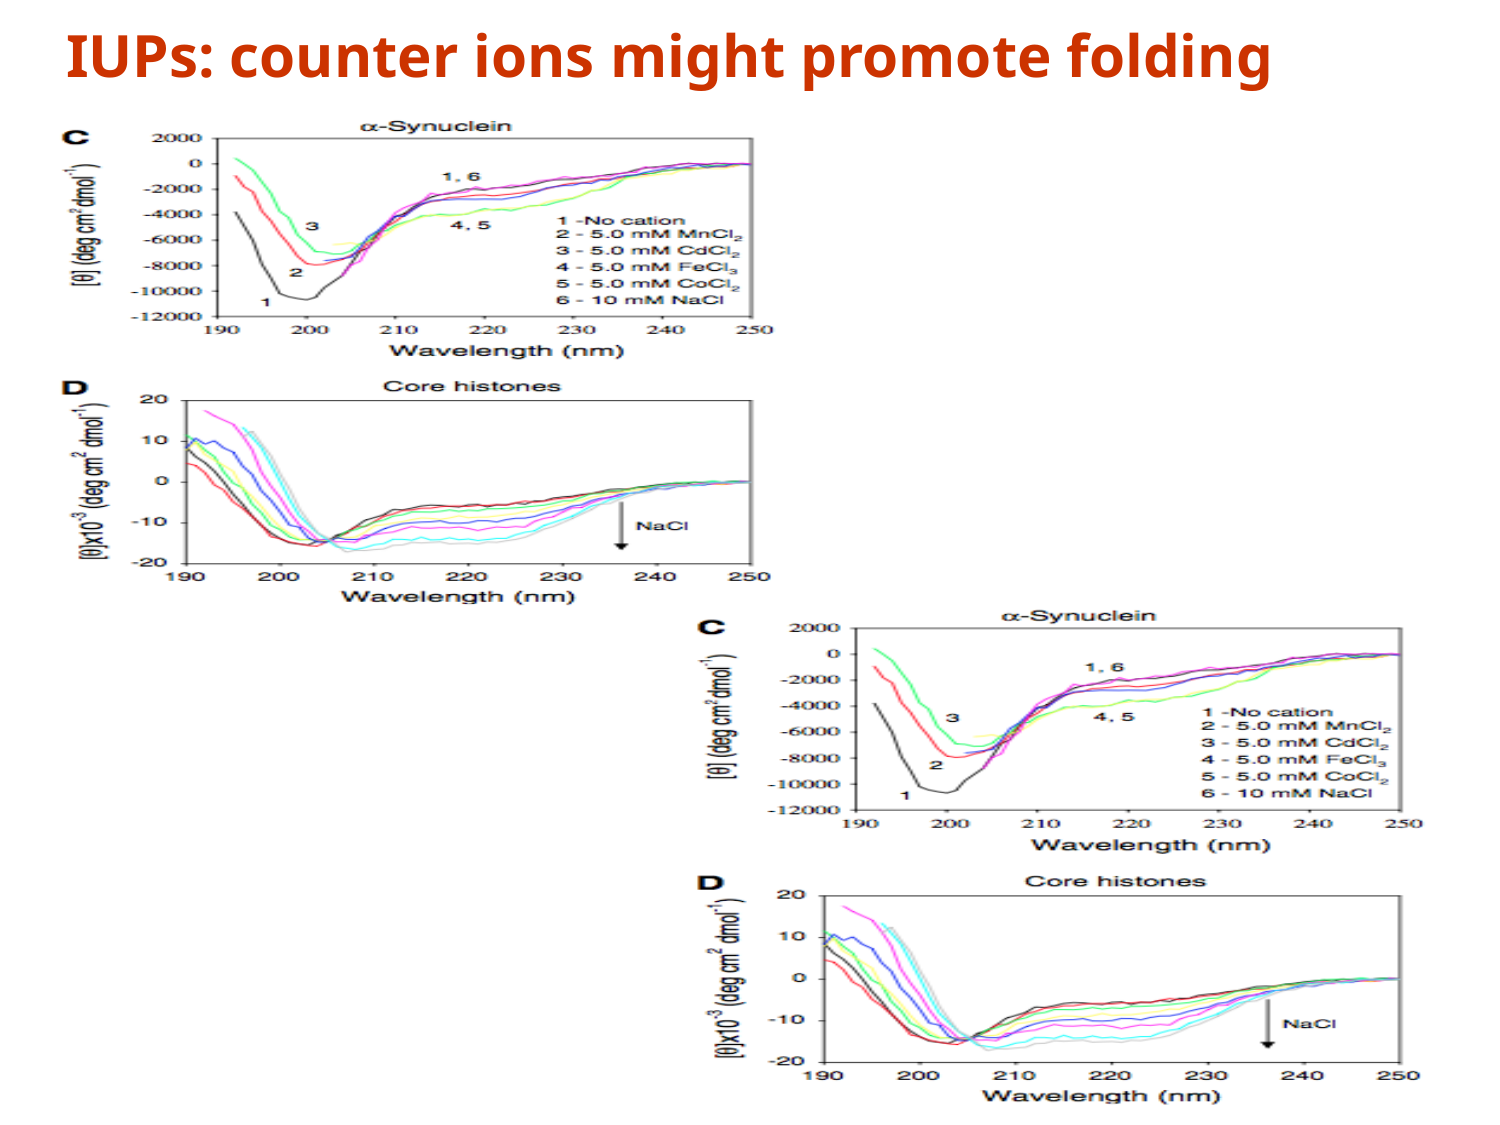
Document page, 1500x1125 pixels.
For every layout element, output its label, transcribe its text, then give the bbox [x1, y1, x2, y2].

text_box IUPs: counter ions might promote folding [49, 24, 1302, 97]
picture [37, 97, 1500, 1125]
